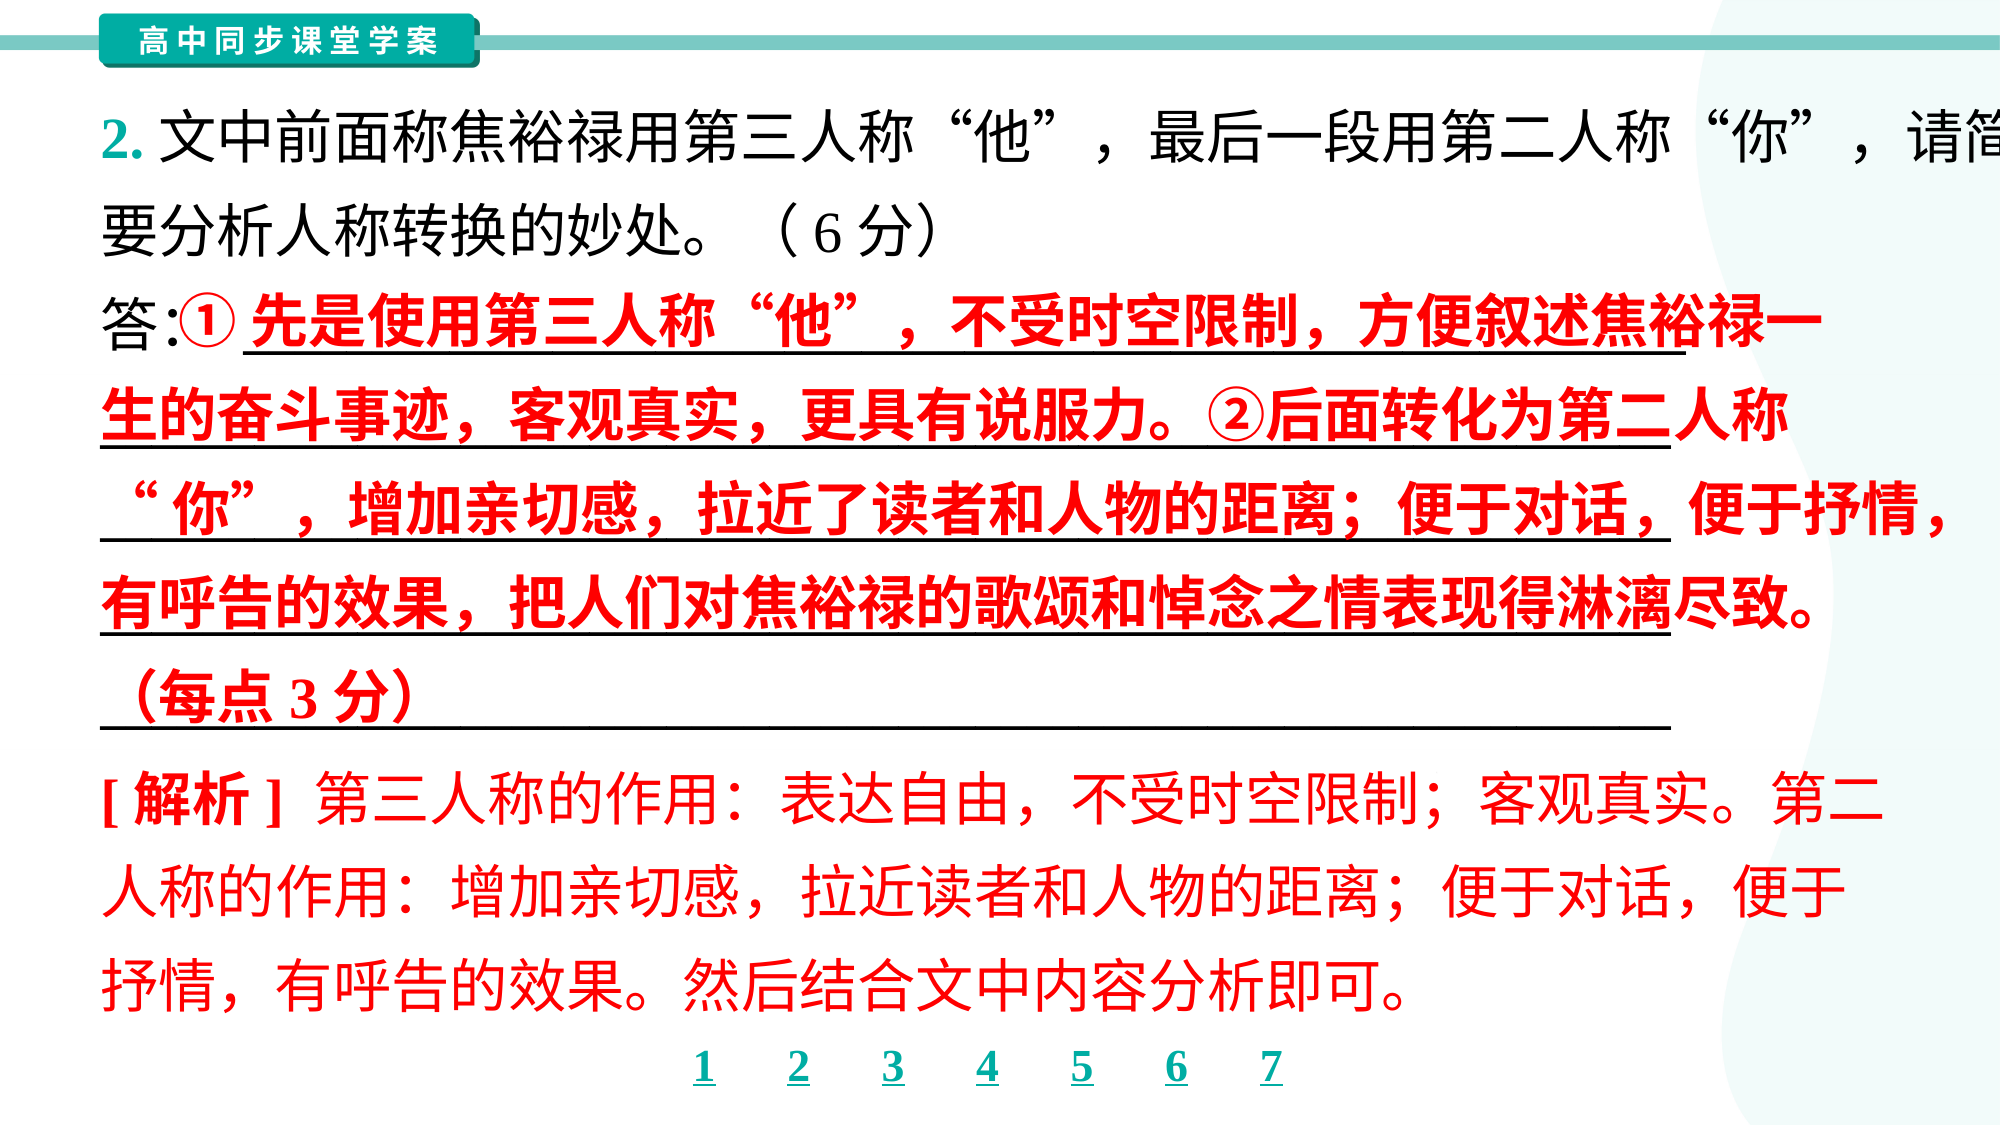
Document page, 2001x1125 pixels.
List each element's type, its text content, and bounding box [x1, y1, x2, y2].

text_box ①先是使用第三人称“他”，不受时空限制，方便叙述焦裕禄一 生的奋斗事迹，客观真实，更具有说服力。②后面转化为第二人称 “你”，增加亲切感，拉近了读者和人物的距离；便于对话，便于抒情， 有呼告的效果，把人们对焦裕禄的歌颂和悼念之情表现得淋漓尽致。 （每点3分） [100, 260, 1899, 730]
text_box [解析] 第三人称的作用：表达自由，不受时空限制；客观真实。第二 人称的作用：增加亲切感，拉近读者和人物的距离；便于对话，便于 抒情，有呼告的效果。然后结合文中内容分析即可。 [100, 738, 1899, 1020]
picture [0, 0, 2000, 1125]
text_box 2.文中前面称焦裕禄用第三人称“他”，最后一段用第二人称“你”，请简 要分析人称转换的妙处。（6分） 答： ________________________________________________________ _____________________________________________________________ _____________________________________________________________ _____________________________________________________________ _____________________________________________________________ [100, 76, 1899, 260]
